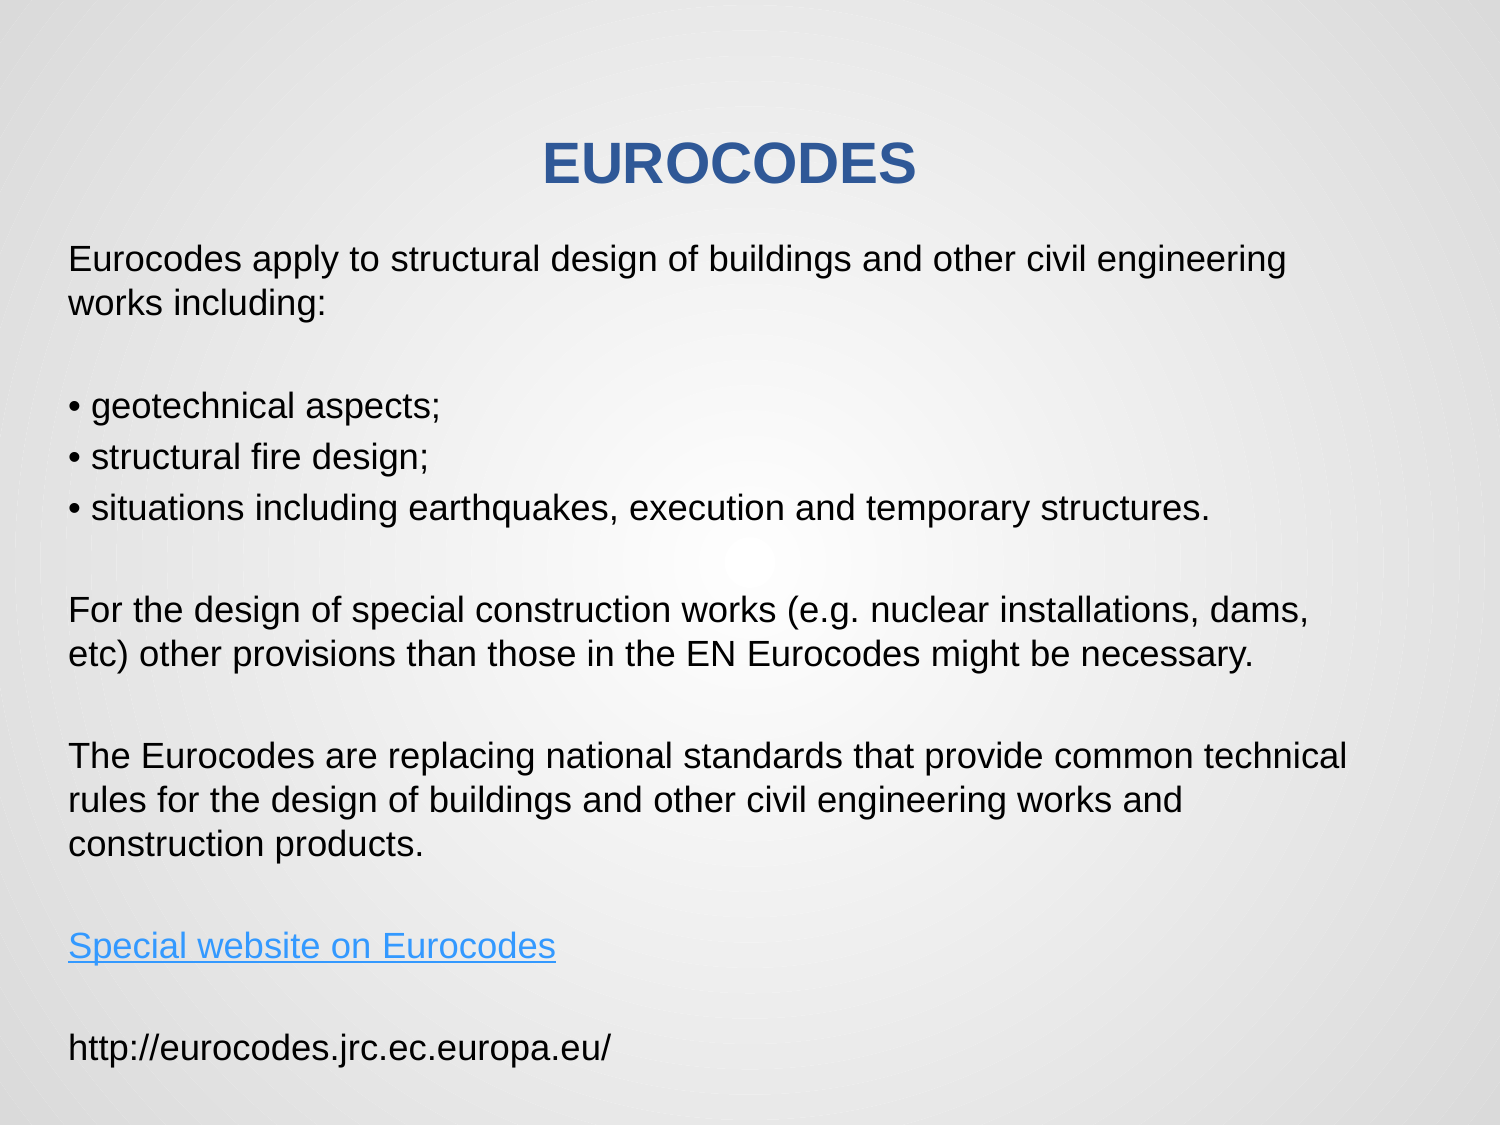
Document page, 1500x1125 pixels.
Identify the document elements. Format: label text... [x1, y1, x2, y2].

subtitle Eurocodes apply to structural design of buildings and other civil engineering works including: • geotechnical aspects; • structural fire design; • situations including earthquakes, execution and temporary structures. For the design of special construction works (e.g. nuclear installations, dams, etc) other provisions than those in the EN Eurocodes might be necessary. The Eurocodes are replacing national standards that provide common technical rules for the design of buildings and other civil engineering works and construction products. Special website on Eurocodes http://eurocodes.jrc.ec.europa.eu/ [53, 196, 1387, 1083]
title EUROCODES [100, 66, 1376, 185]
